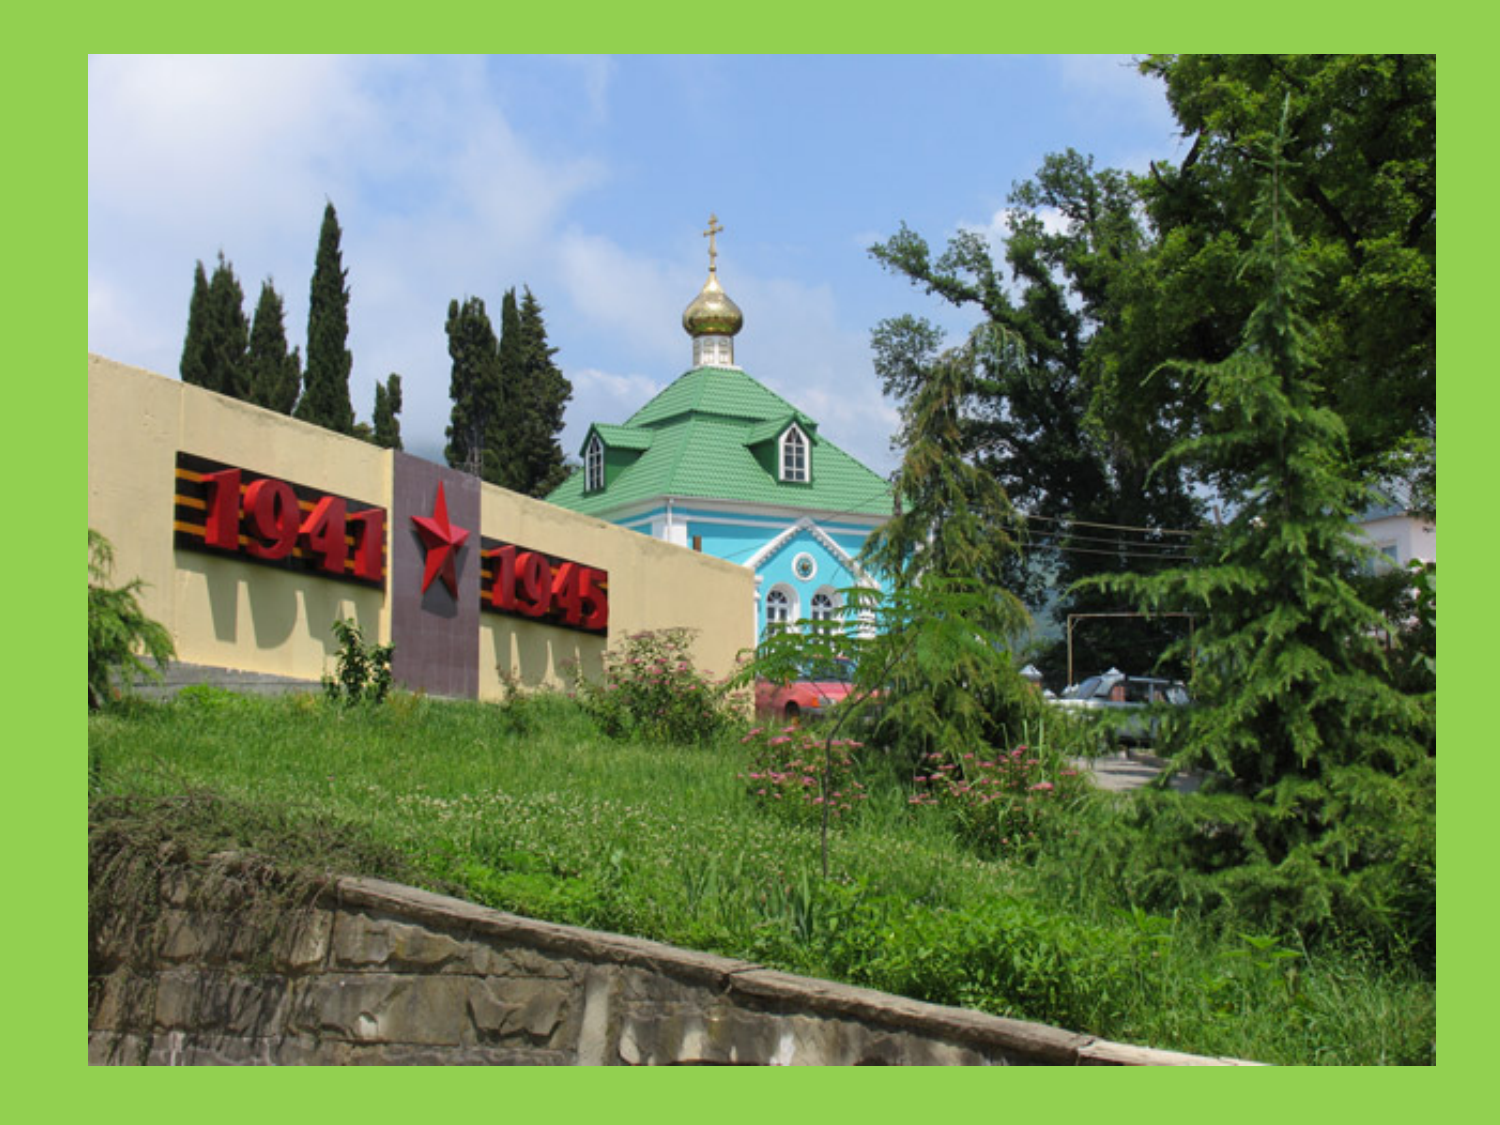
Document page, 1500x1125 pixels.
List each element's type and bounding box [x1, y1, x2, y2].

list [88, 54, 1436, 1066]
